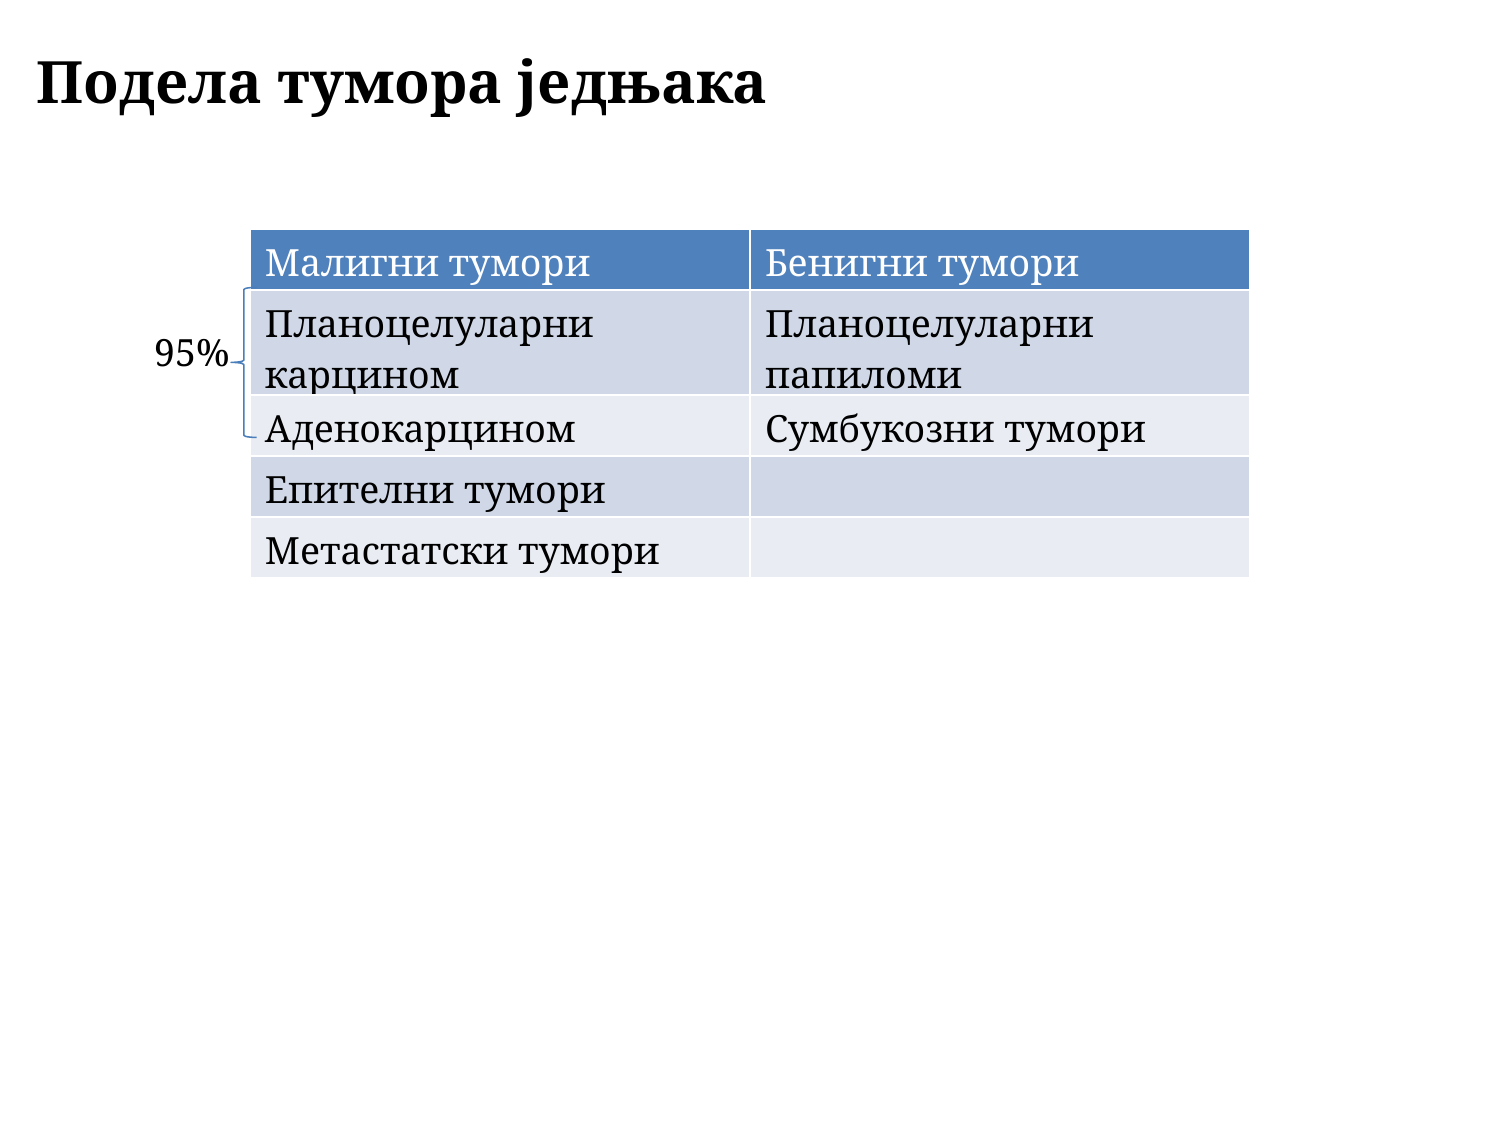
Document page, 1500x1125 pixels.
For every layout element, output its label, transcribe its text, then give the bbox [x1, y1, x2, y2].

table_cell [751, 518, 1249, 577]
table_cell Сумбукозни тумори [751, 396, 1249, 455]
text_box 95% [139, 321, 245, 382]
table_cell Планоцелуларни карцином [257, 291, 749, 394]
table_header Бенигни тумори [751, 230, 1249, 289]
text_box Подела тумора једњака [21, 37, 783, 213]
table_cell Аденокарцином [251, 396, 749, 455]
text_box [243, 286, 257, 439]
table_header Малигни тумори [251, 230, 749, 289]
table_cell Епителни тумори [251, 457, 749, 516]
table_cell Планоцелуларни папиломи [751, 291, 1249, 394]
table_cell Метастатски тумори [251, 518, 749, 577]
table_cell [751, 457, 1249, 516]
